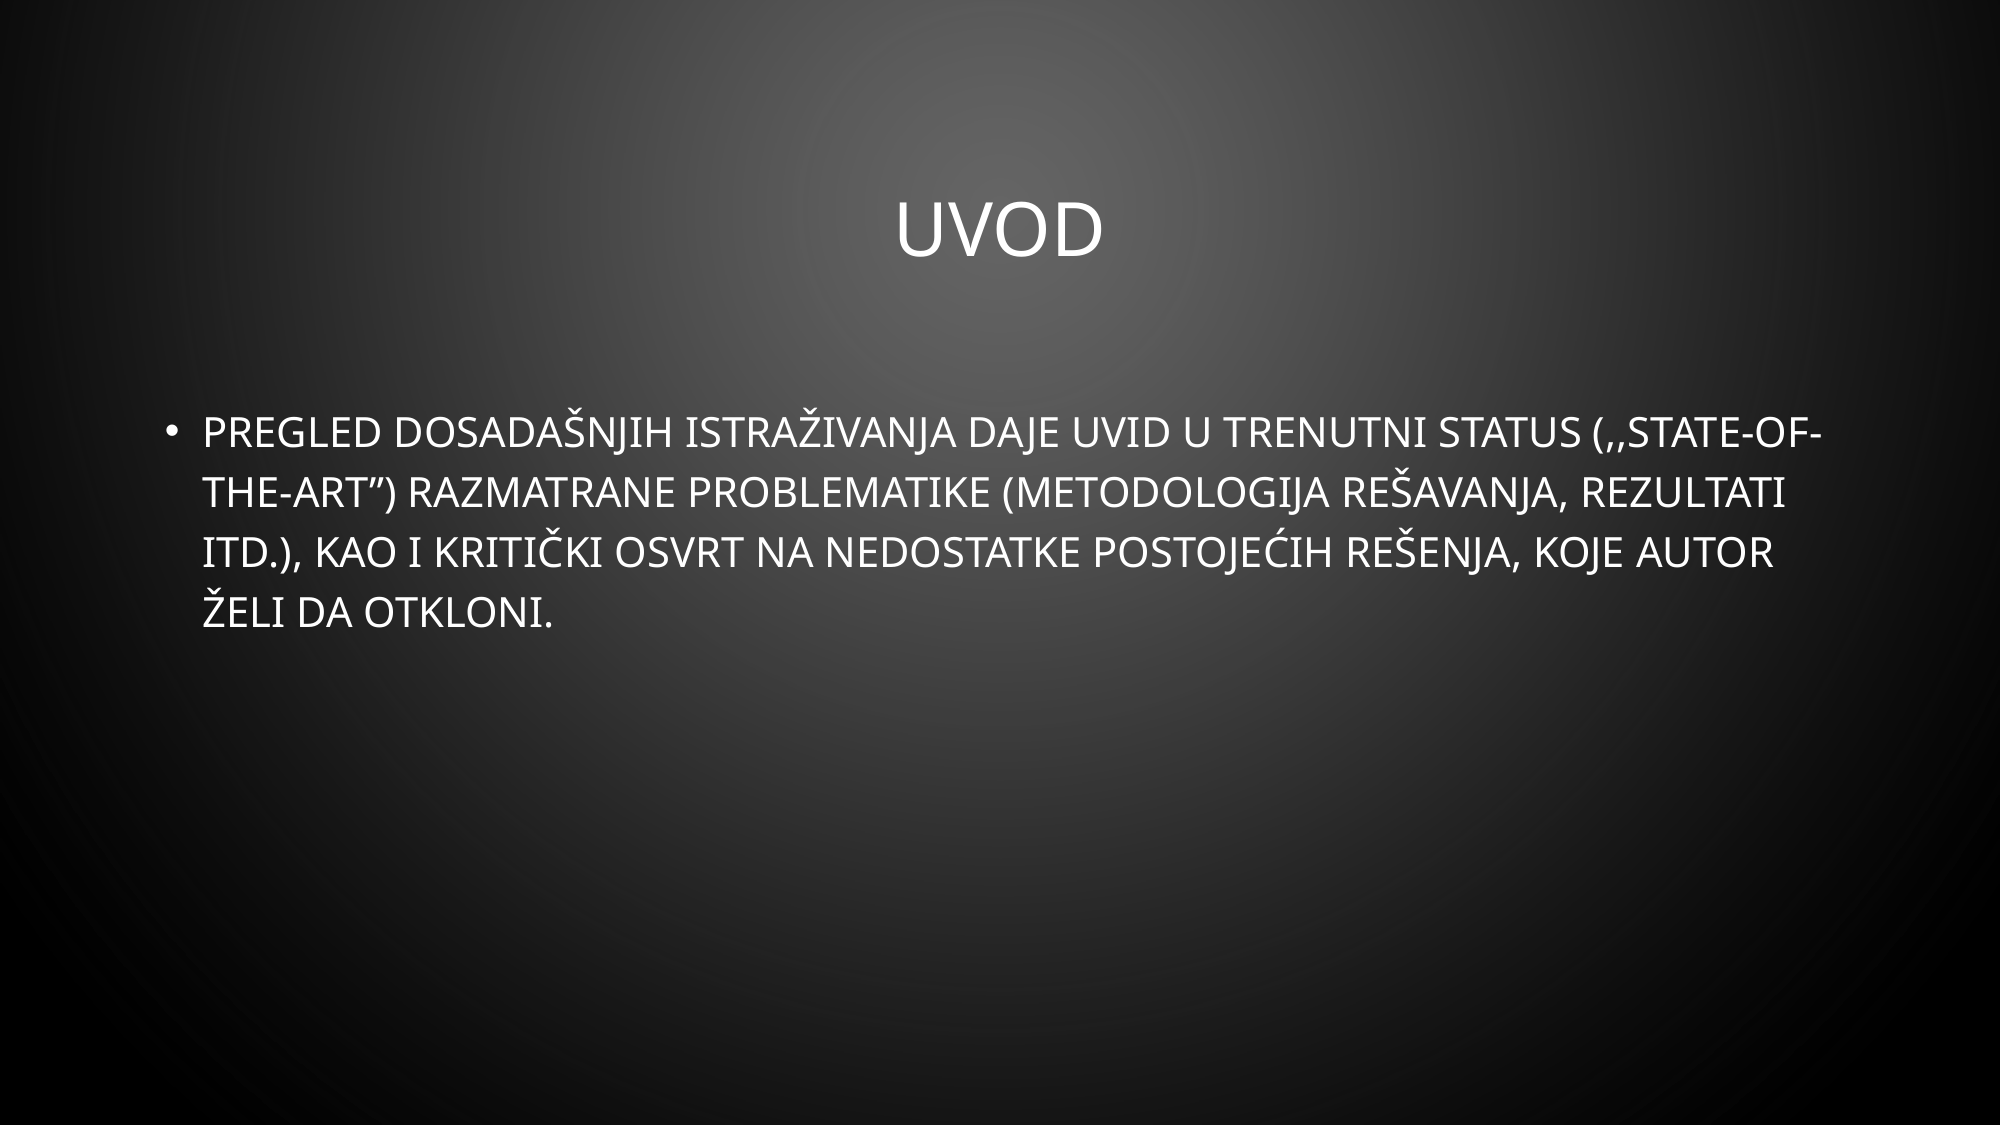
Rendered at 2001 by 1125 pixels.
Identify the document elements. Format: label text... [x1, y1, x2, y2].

title Uvod [149, 101, 1851, 364]
picture [0, 0, 2000, 1125]
list Pregled dosadašnjih istraživanja daje uvid u trenutni status (,,state-of-the-art”) razmatrane problematike (metodologija rešavanja, rezultati itd.), kao i kritički osvrt na nedostatke postojećih rešenja, koje autor želi da otkloni. [149, 388, 1851, 950]
